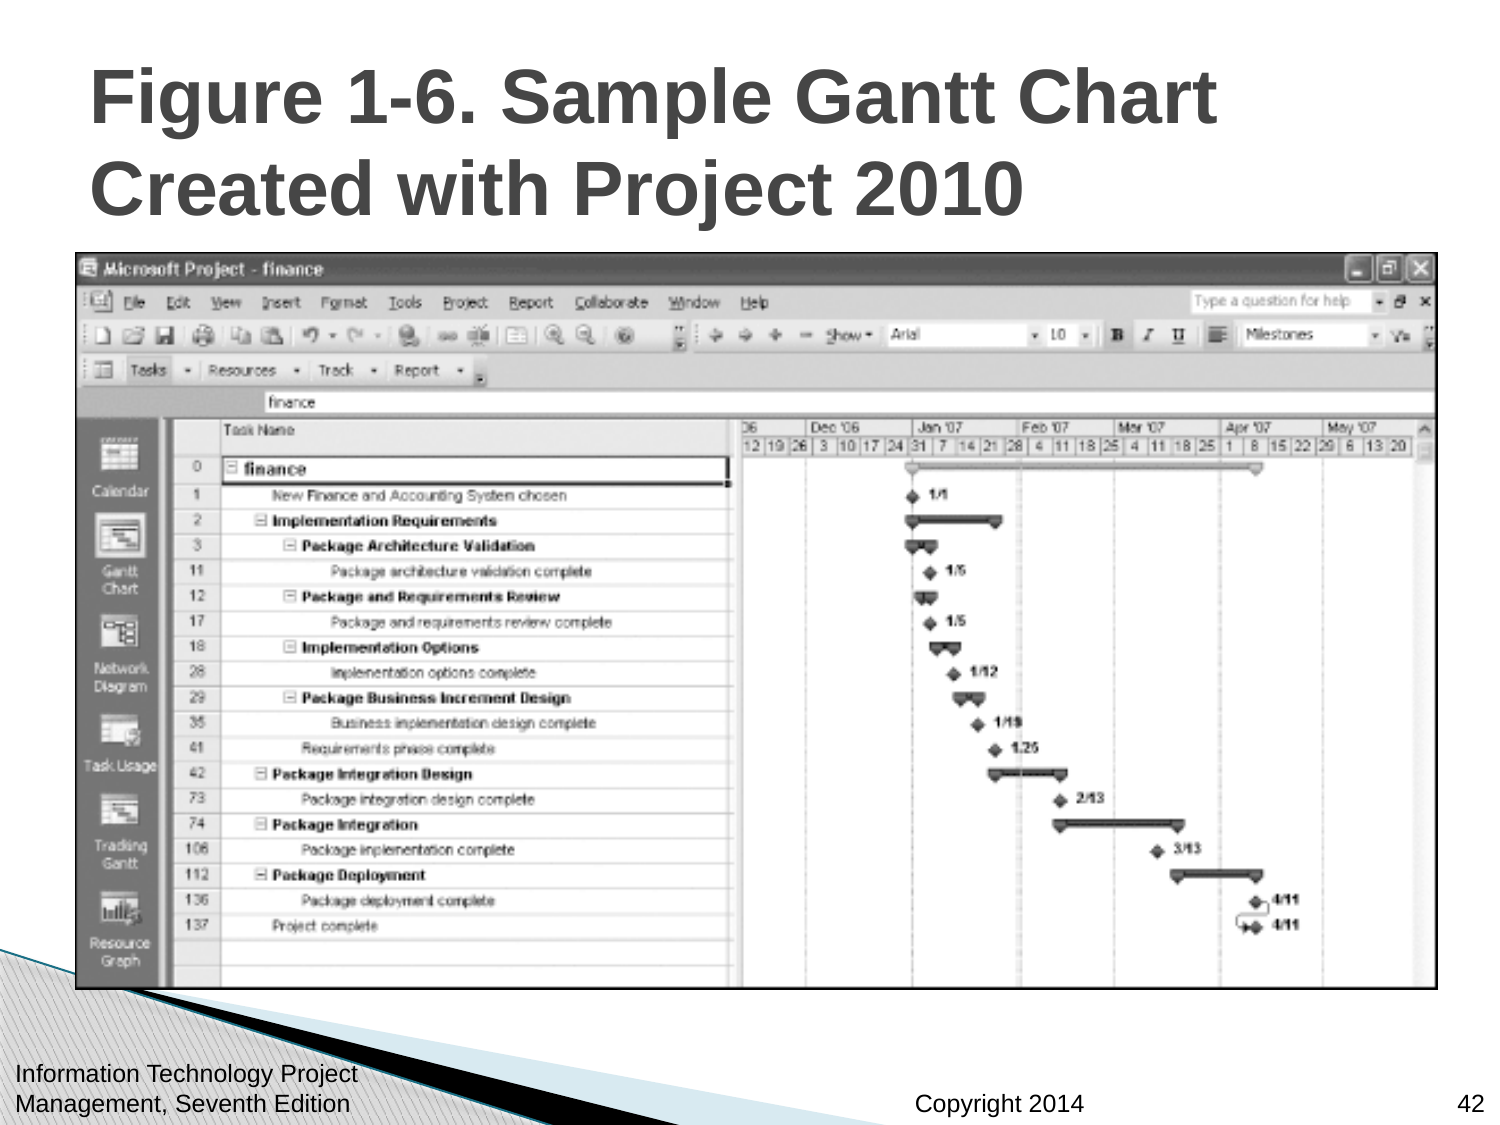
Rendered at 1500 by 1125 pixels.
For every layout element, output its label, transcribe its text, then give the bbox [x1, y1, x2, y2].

title Figure 1-6. Sample Gantt Chart Created with Project 2010 [75, 45, 1425, 233]
slide_number 42 [1408, 1065, 1500, 1125]
picture [74, 252, 1438, 990]
footer Information Technology Project Management, Seventh Edition [0, 1065, 425, 1125]
